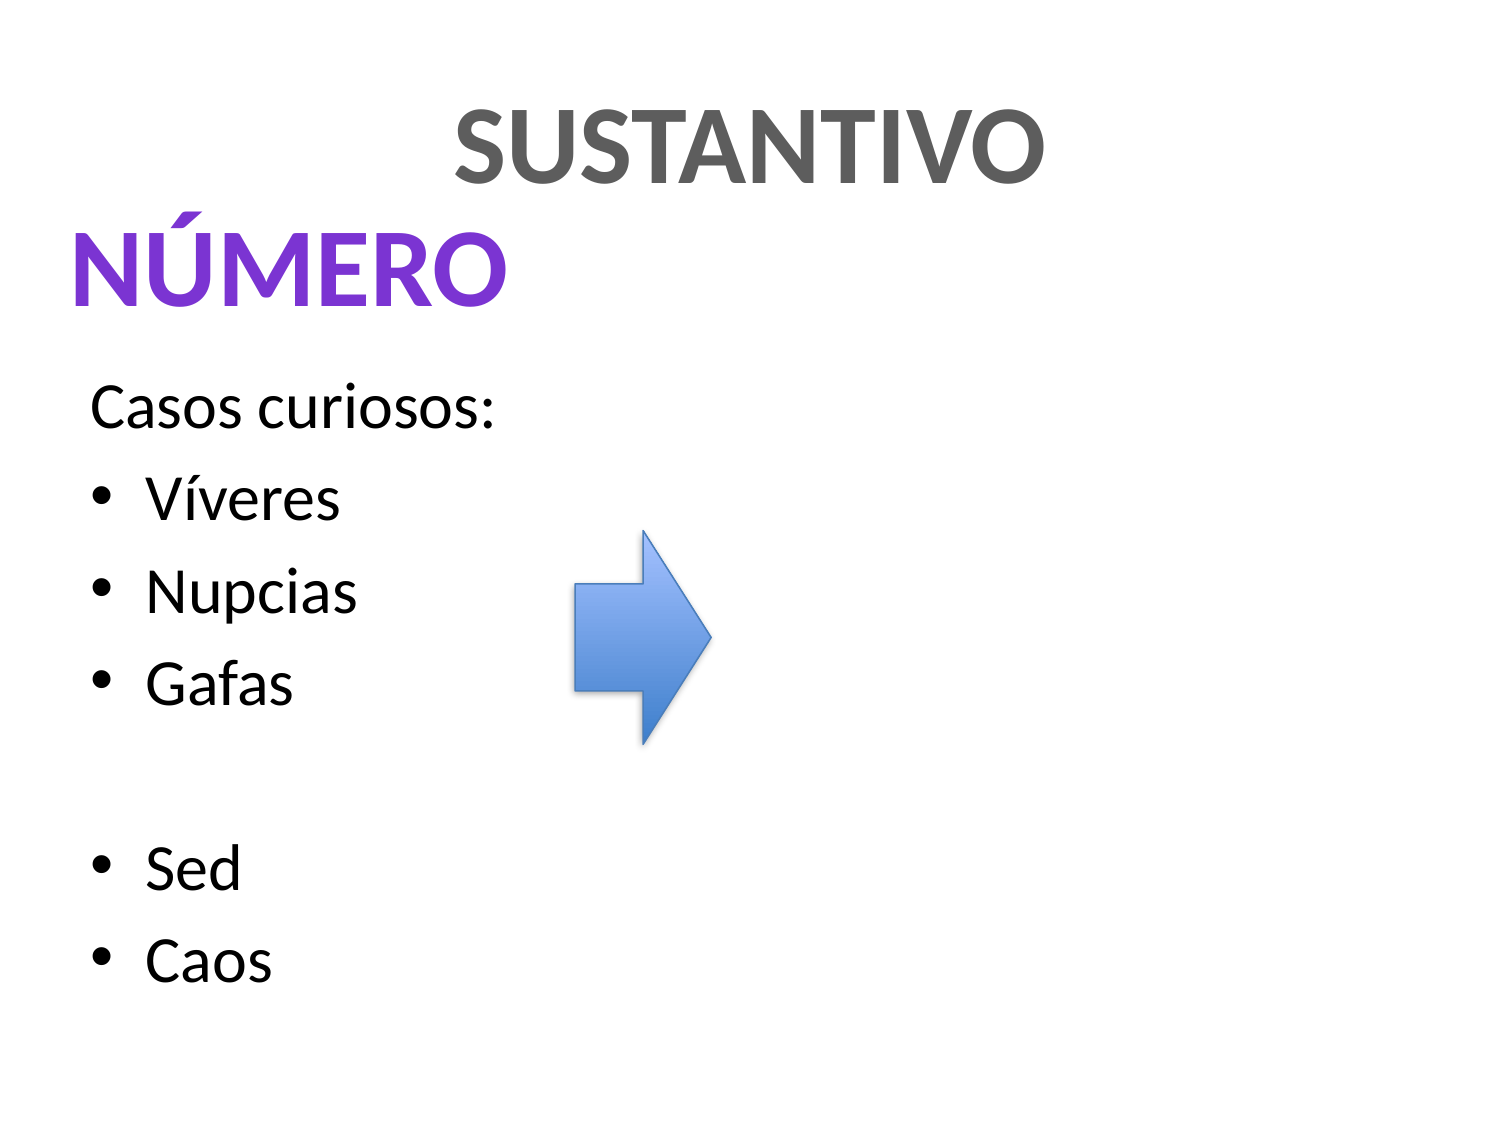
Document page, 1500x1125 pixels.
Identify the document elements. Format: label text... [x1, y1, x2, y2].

text_box [574, 529, 712, 746]
text_box NÚMERO [54, 186, 524, 337]
title SUSTANTIVO [75, 45, 1425, 233]
list Casos curiosos: Víveres Nupcias Gafas Sed Caos [75, 262, 1425, 1005]
